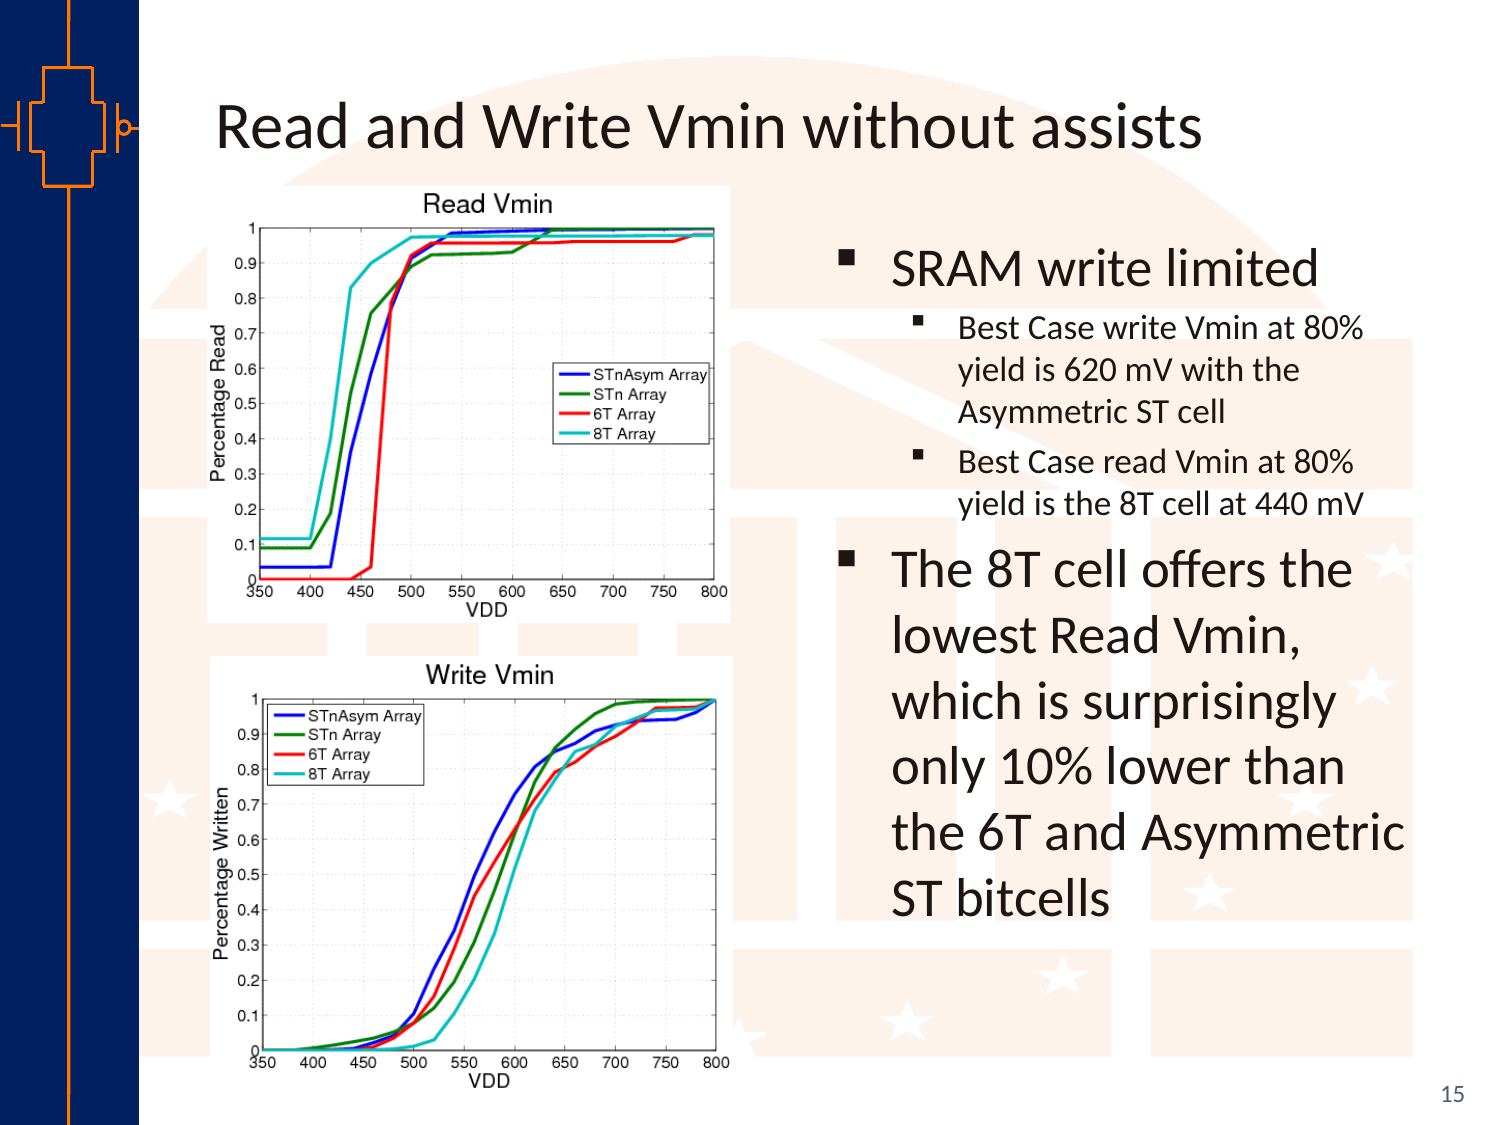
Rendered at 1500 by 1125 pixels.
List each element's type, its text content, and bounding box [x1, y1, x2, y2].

picture [207, 186, 730, 623]
title Read and Write Vmin without assists [200, 29, 1388, 170]
picture [209, 656, 734, 1093]
slide_number 15 [1425, 1062, 1488, 1123]
list SRAM write limited Best Case write Vmin at 80% yield is 620 mV with the Asymmetric ST cell Best Case read Vmin at 80% yield is the 8T cell at 440 mV The 8T cell offers the lowest Read Vmin, which is surprisingly only 10% lower than the 6T and Asymmetric ST bitcells [819, 223, 1432, 944]
